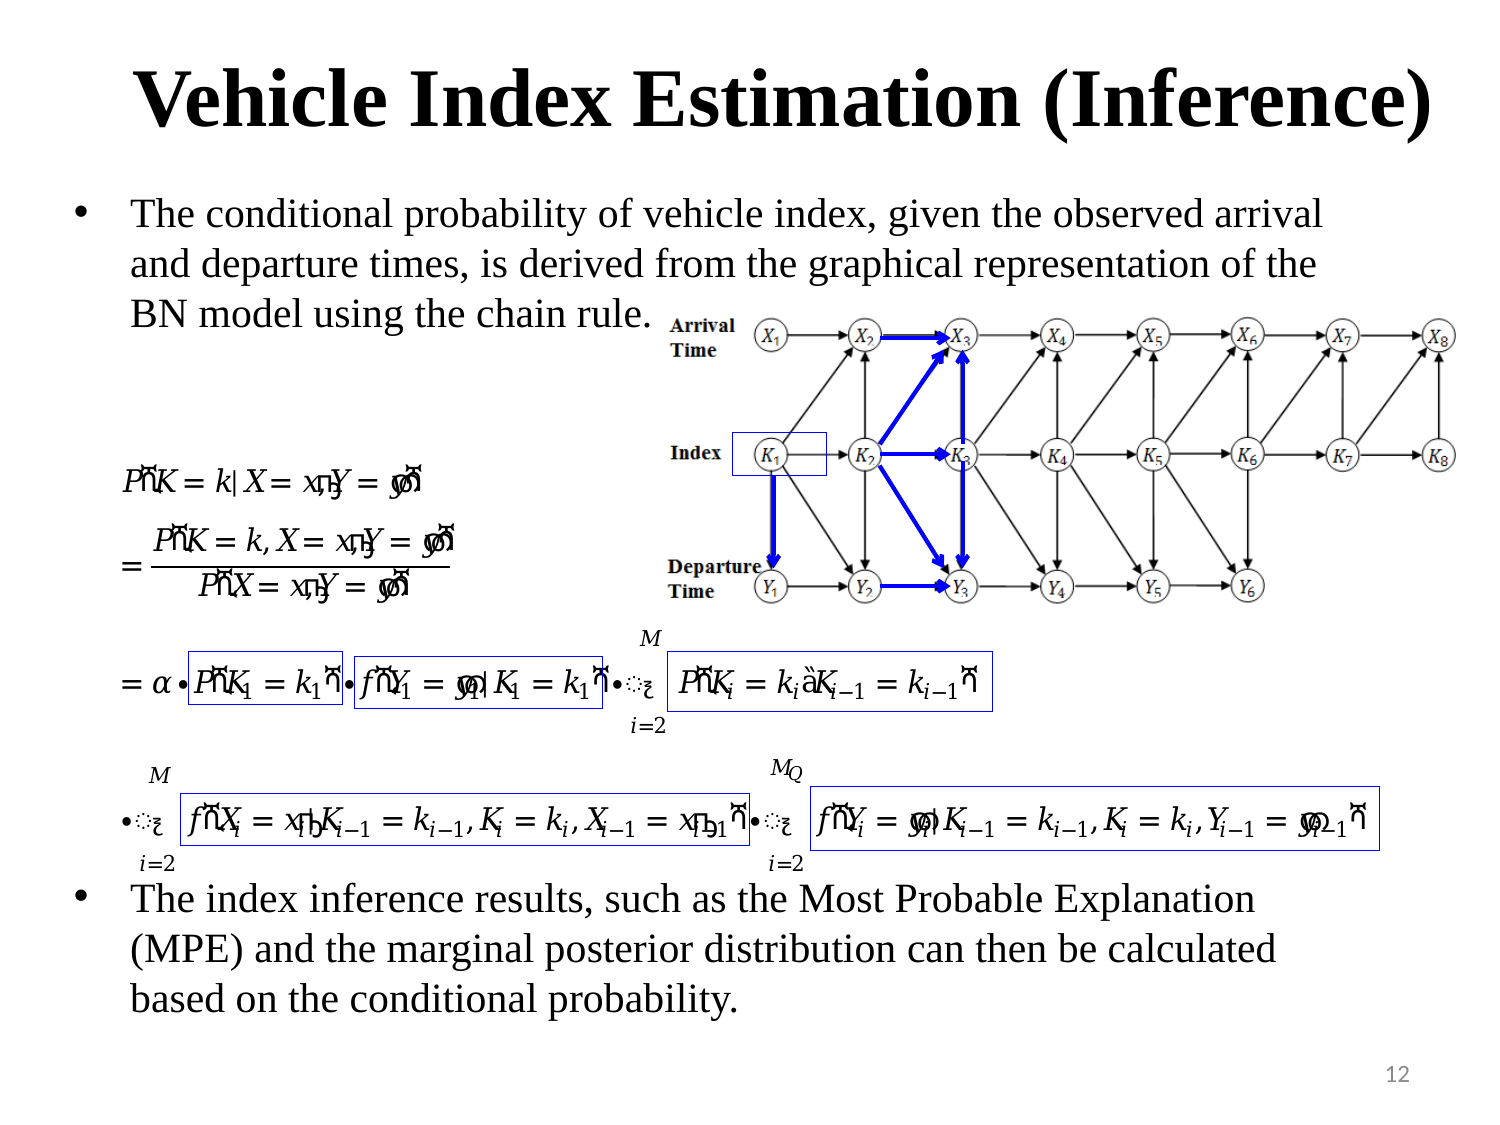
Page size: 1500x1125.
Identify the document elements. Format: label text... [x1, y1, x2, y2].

slide_number 12 [1074, 1042, 1425, 1103]
title Vehicle Index Estimation (Inference) [85, 1, 1482, 187]
list The conditional probability of vehicle index, given the observed arrival and departure times, is derived from the graphical representation of the BN model using the chain rule. The index inference results, such as the Most Probable Explanation (MPE) and the marginal posterior distribution can then be calculated based on the conditional probability. [58, 178, 1366, 1065]
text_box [879, 465, 945, 569]
picture [119, 305, 1465, 878]
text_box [879, 349, 945, 445]
